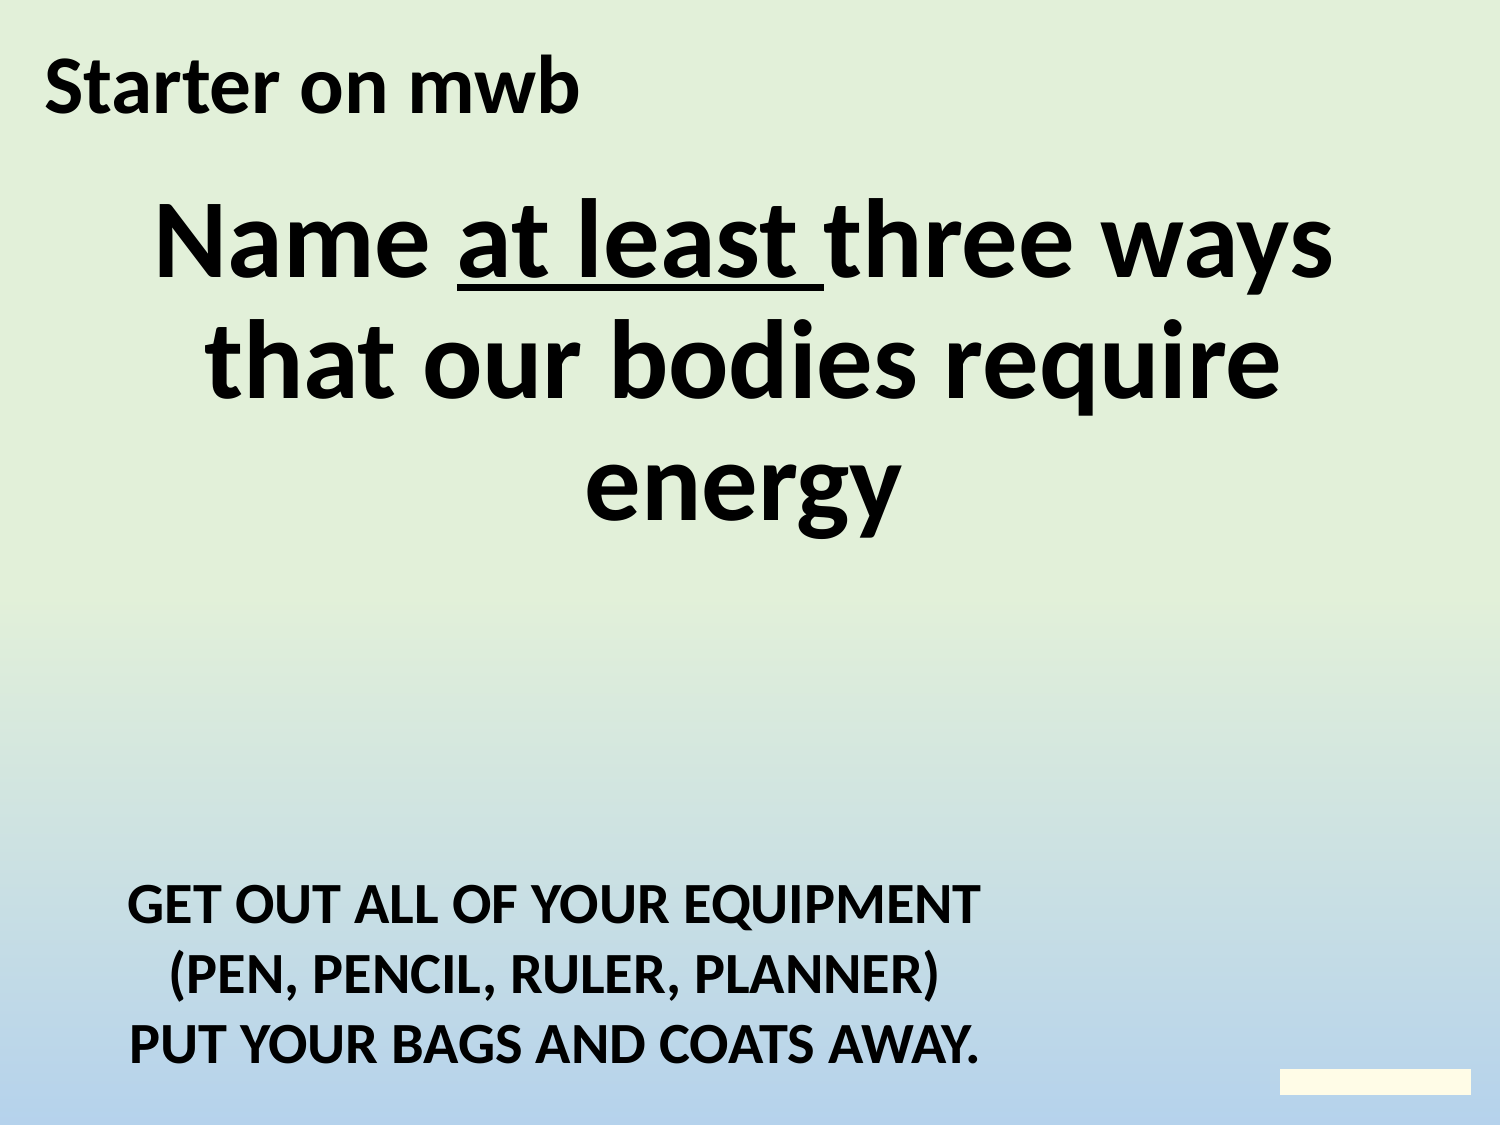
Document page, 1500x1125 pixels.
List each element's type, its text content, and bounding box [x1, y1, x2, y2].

title Starter on mwb [29, 0, 1324, 173]
text_box GET OUT ALL OF YOUR EQUIPMENT (PEN, PENCIL, RULER, PLANNER) PUT YOUR BAGS AND COATS AWAY. [0, 857, 1140, 1083]
list Name at least three ways that our bodies require energy [64, 172, 1424, 916]
text_box [1280, 1069, 1471, 1095]
